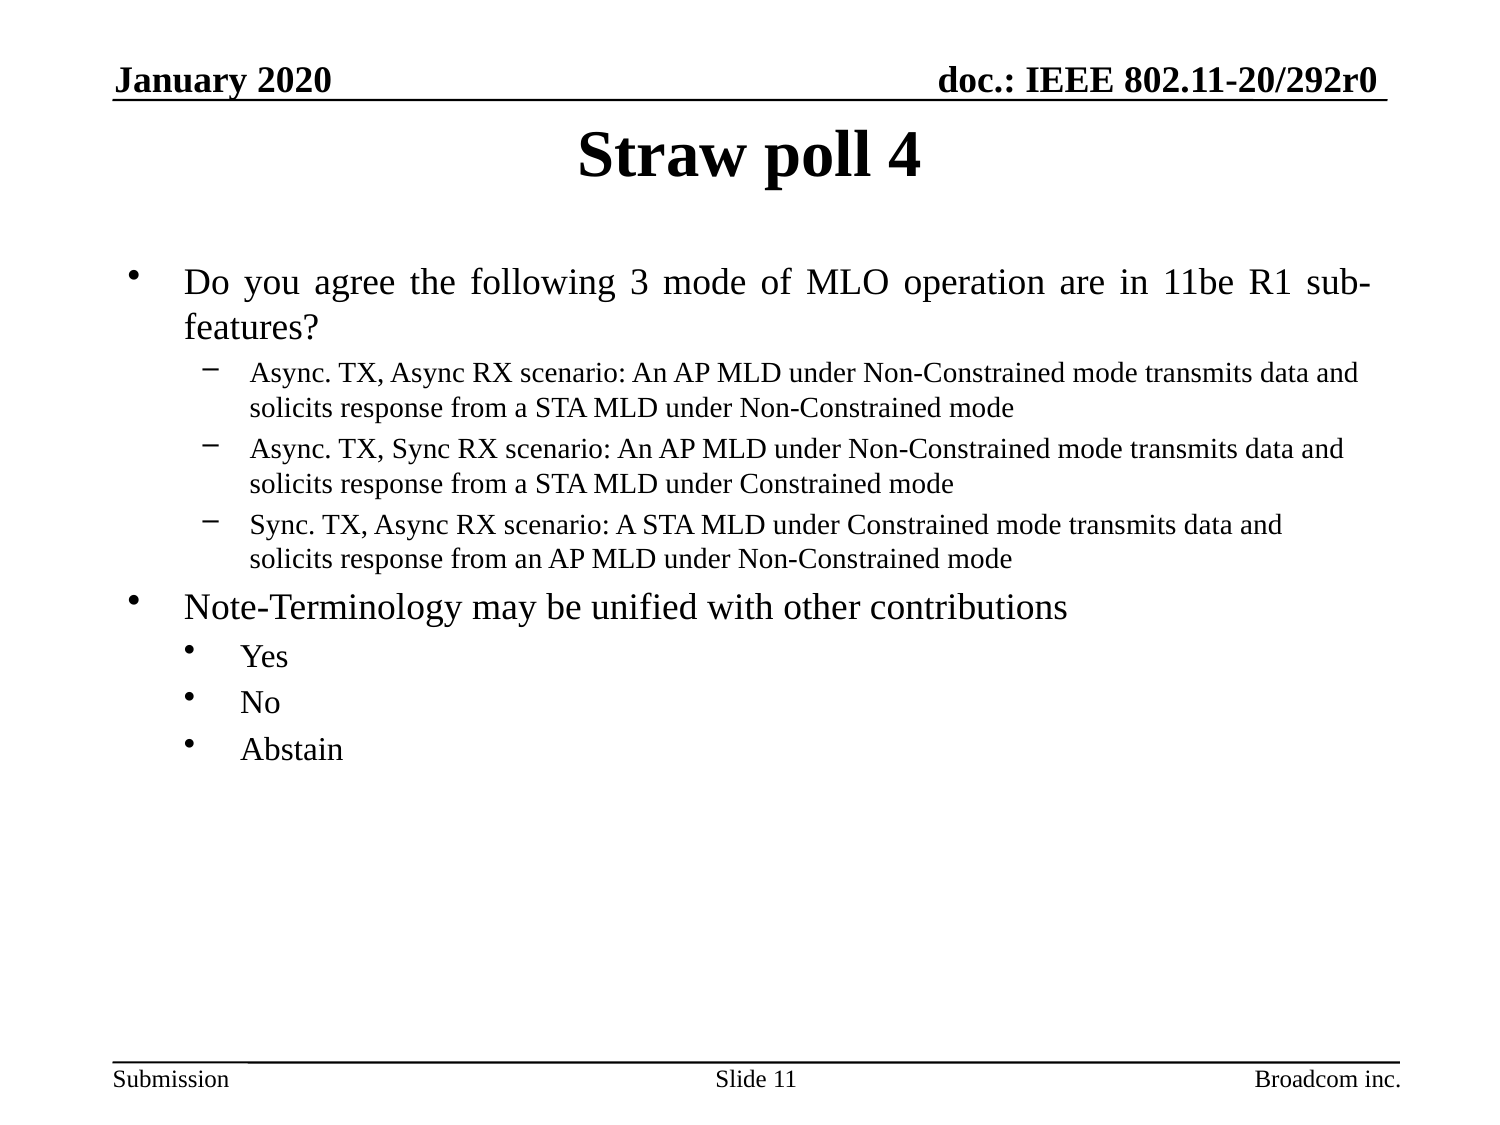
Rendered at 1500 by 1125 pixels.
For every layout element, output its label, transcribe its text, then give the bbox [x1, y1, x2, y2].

list Do you agree the following 3 mode of MLO operation are in 11be R1 sub-features? Async. TX, Async RX scenario: An AP MLD under Non-Constrained mode transmits data and solicits response from a STA MLD under Non-Constrained mode Async. TX, Sync RX scenario: An AP MLD under Non-Constrained mode transmits data and solicits response from a STA MLD under Constrained mode Sync. TX, Async RX scenario: A STA MLD under Constrained mode transmits data and solicits response from an AP MLD under Non-Constrained mode Note-Terminology may be unified with other contributions Yes No Abstain [112, 249, 1388, 1050]
title Straw poll 4 [112, 62, 1388, 238]
slide_number Slide 11 [712, 1061, 800, 1093]
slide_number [114, 54, 335, 101]
footer Broadcom inc. [1252, 1061, 1402, 1093]
